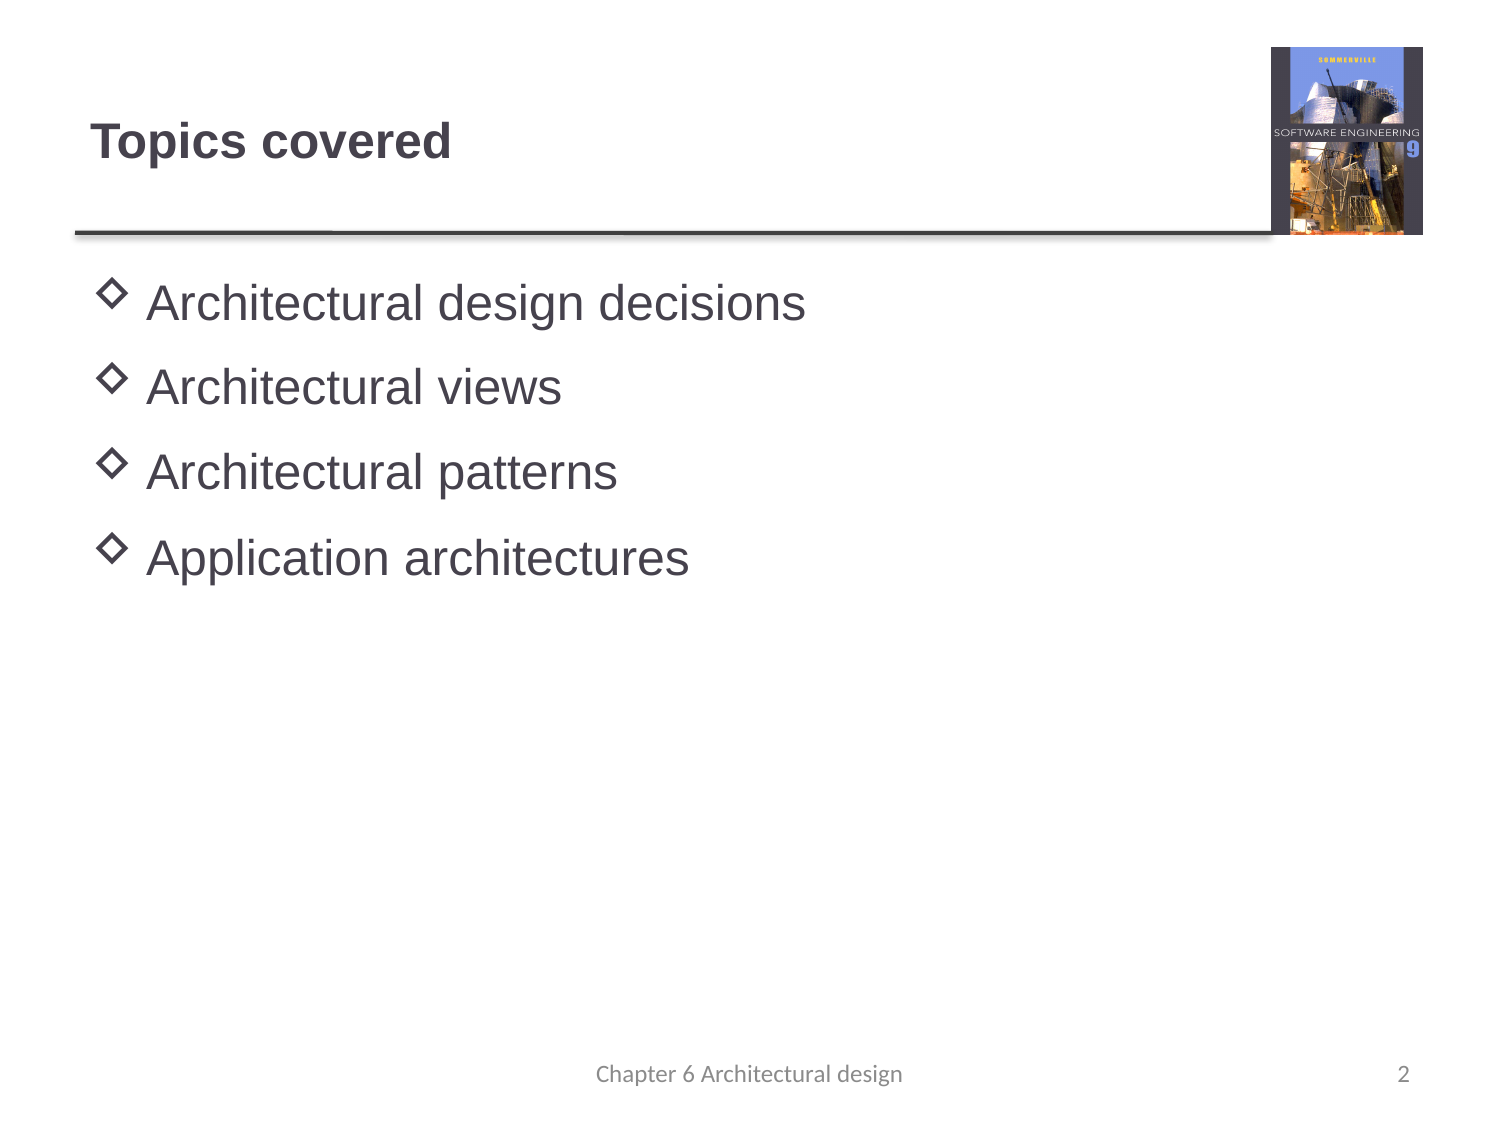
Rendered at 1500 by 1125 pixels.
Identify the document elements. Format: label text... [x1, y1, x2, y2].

title Topics covered [74, 44, 1272, 233]
footer Chapter 6 Architectural design [512, 1042, 988, 1103]
picture [1272, 47, 1423, 235]
slide_number 2 [1074, 1042, 1425, 1103]
list Architectural design decisions Architectural views Architectural patterns Application architectures [75, 262, 1425, 1005]
